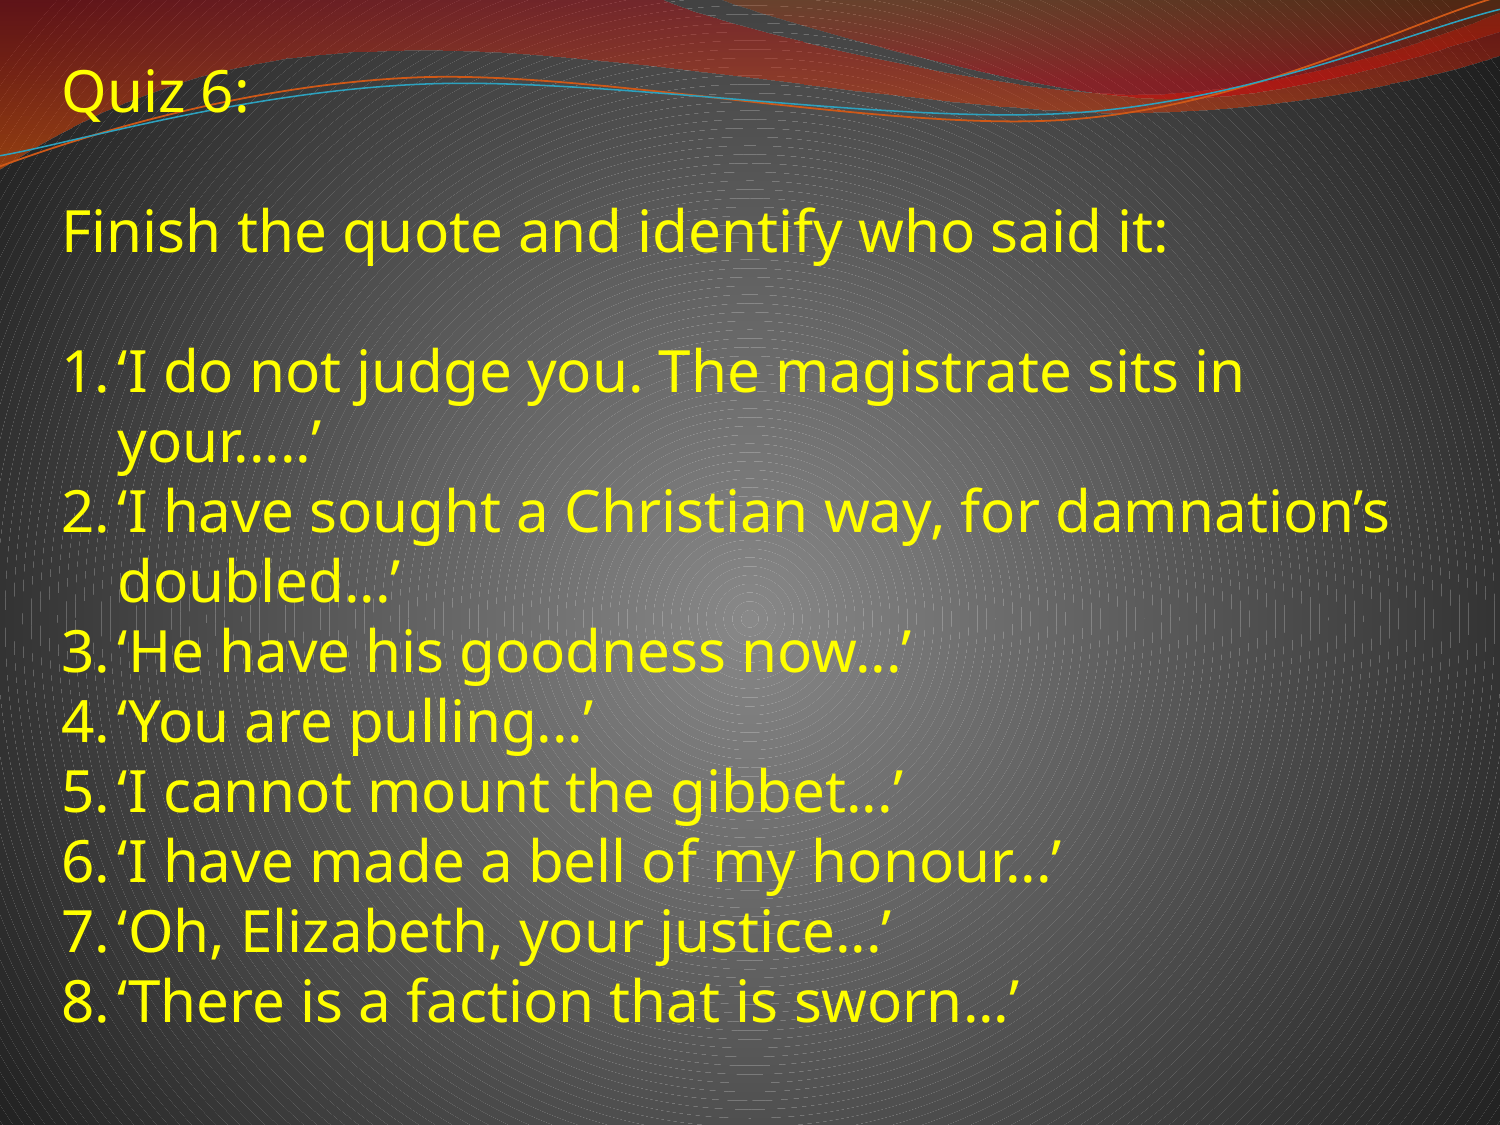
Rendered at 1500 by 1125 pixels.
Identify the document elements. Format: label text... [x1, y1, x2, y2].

text_box Quiz 6: Finish the quote and identify who said it: ‘I do not judge you. The magistrate sits in your.....’ ‘I have sought a Christian way, for damnation’s doubled...’ ‘He have his goodness now...’ ‘You are pulling...’ ‘I cannot mount the gibbet...’ ‘I have made a bell of my honour...’ ‘Oh, Elizabeth, your justice...’ ‘There is a faction that is sworn...’ [46, 46, 1454, 1042]
